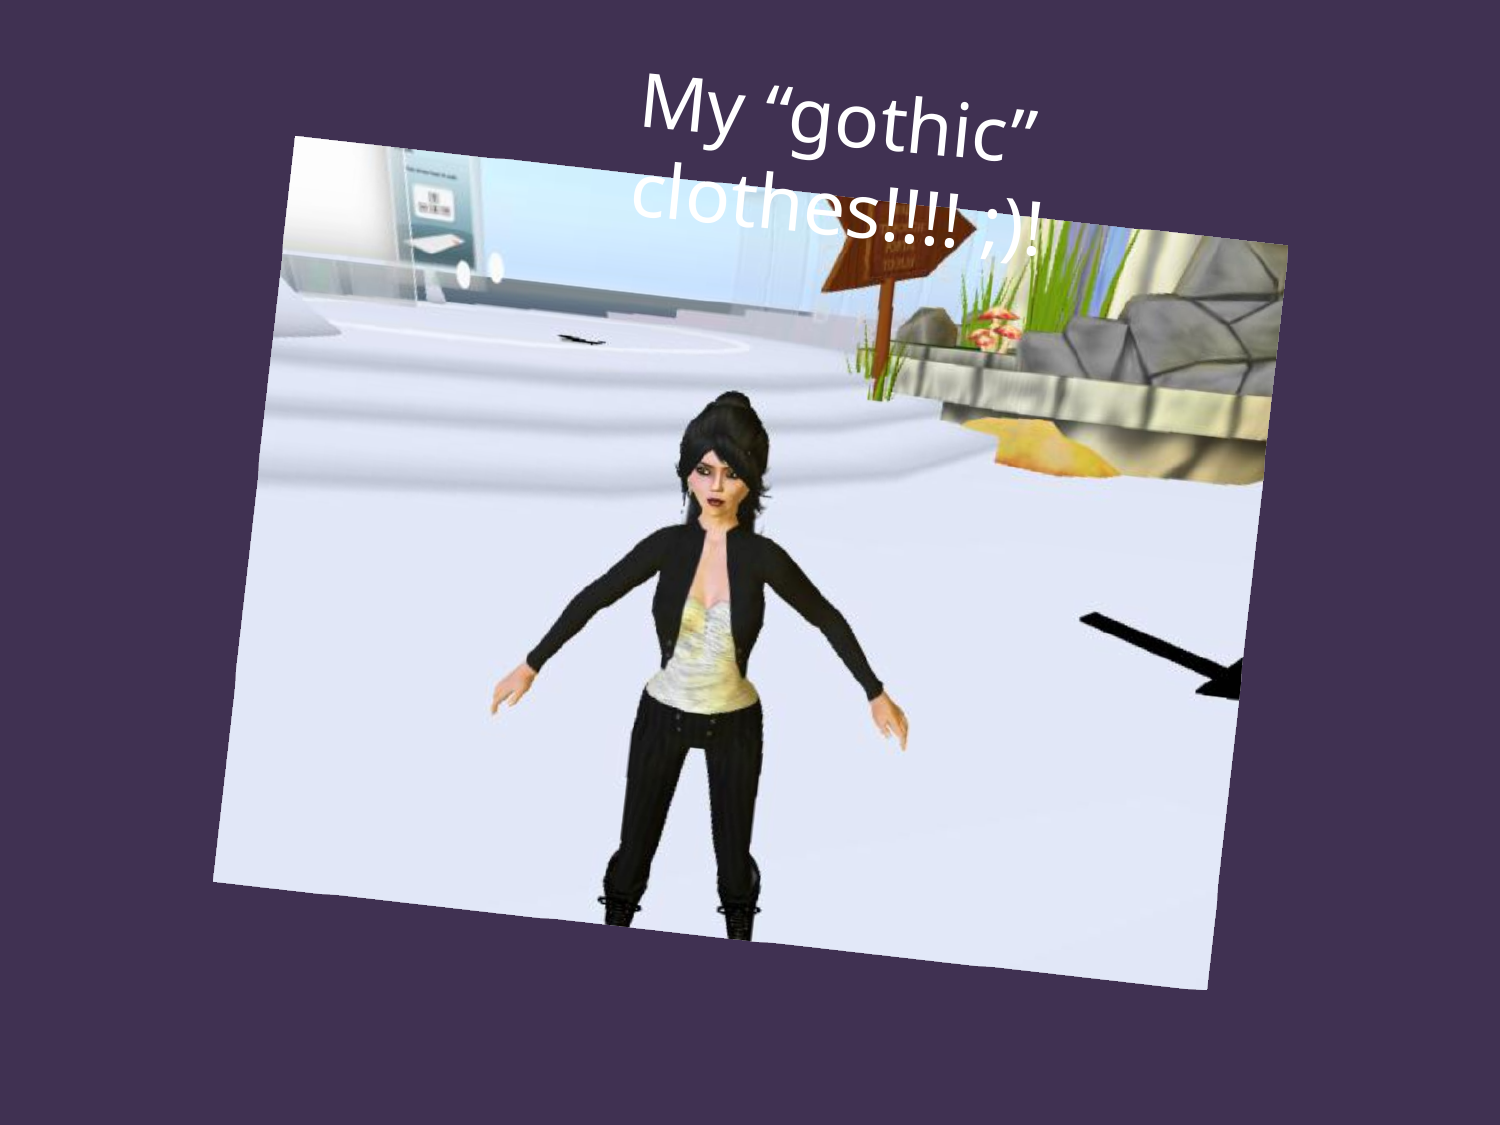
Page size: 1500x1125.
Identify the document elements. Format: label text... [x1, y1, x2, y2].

picture [214, 136, 1282, 990]
text_box My “gothic” clothes!!!! ;)! [616, 42, 1301, 303]
